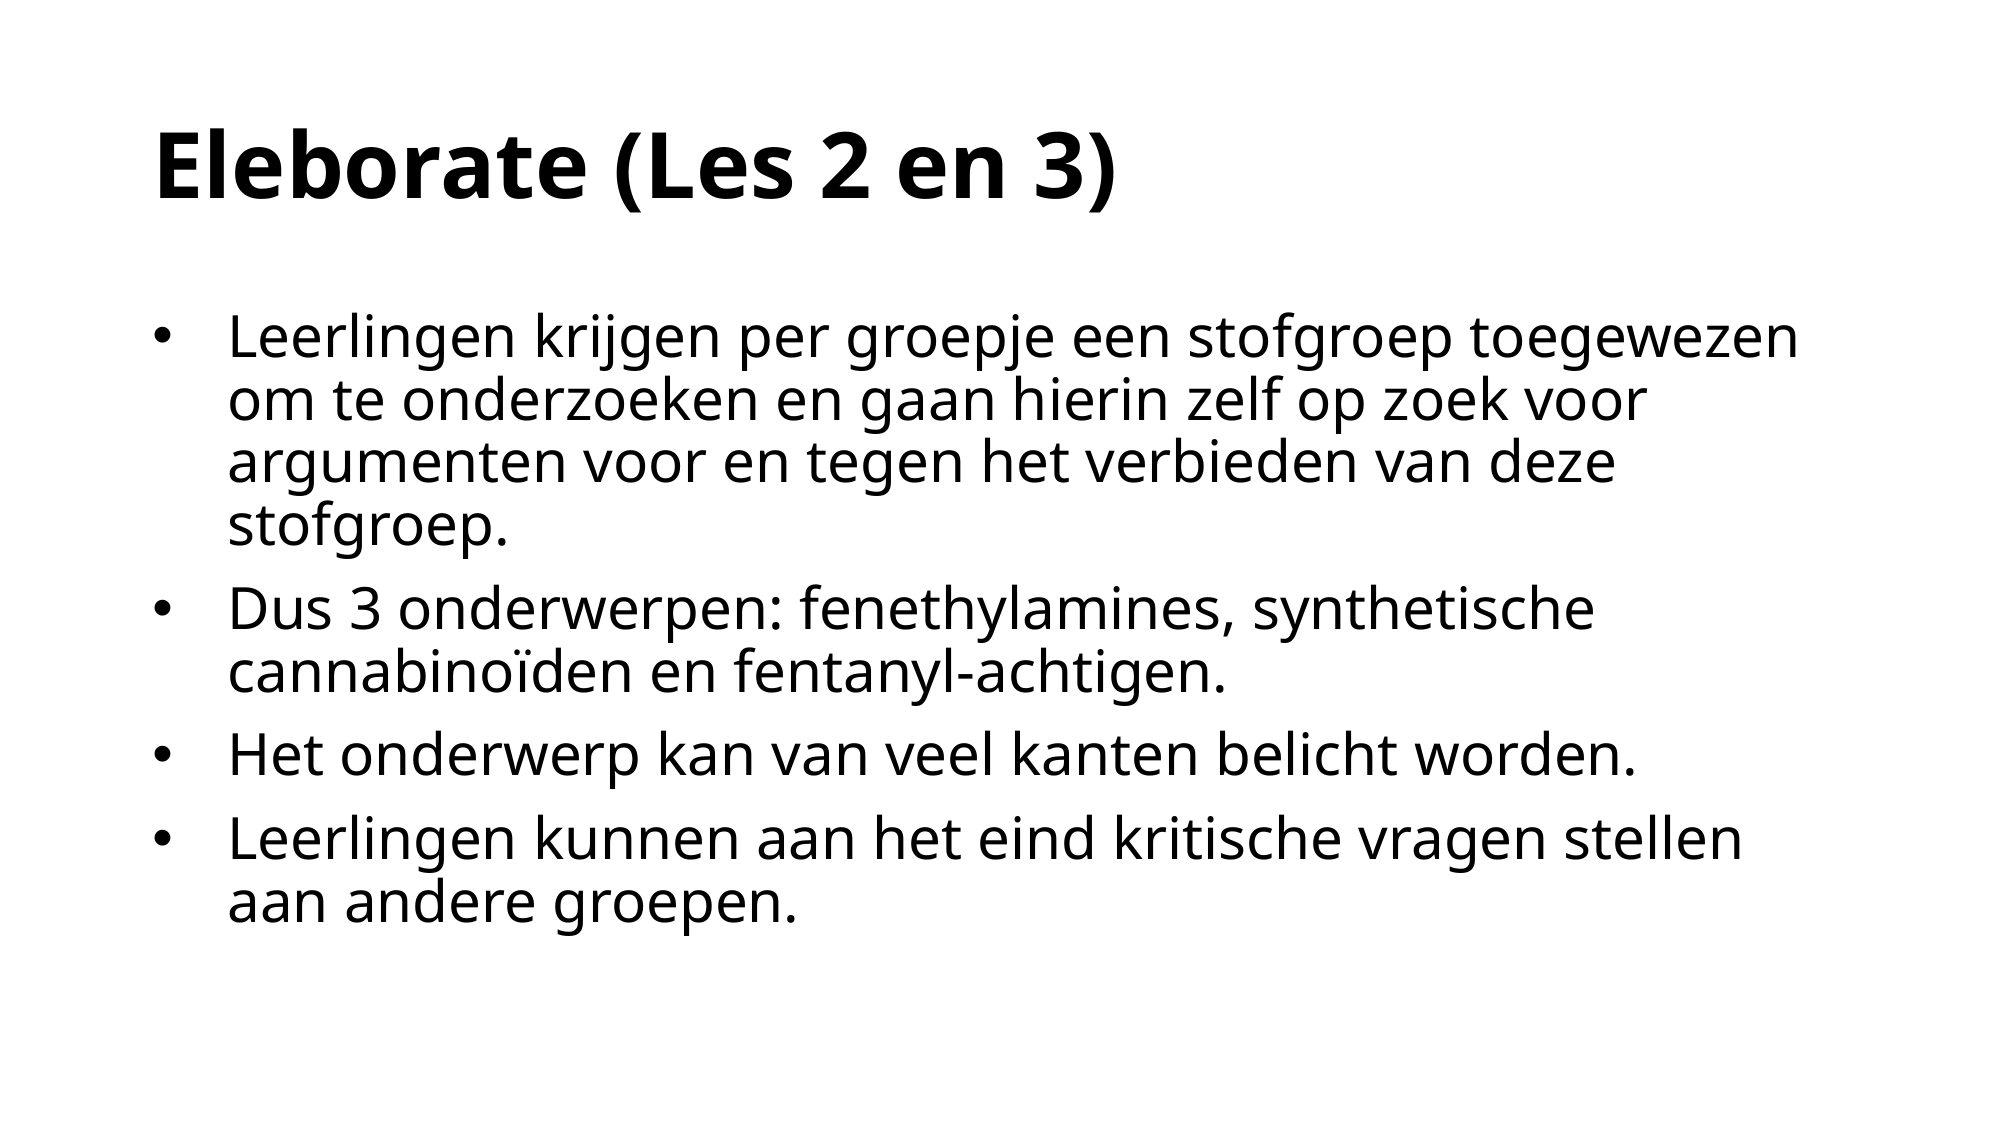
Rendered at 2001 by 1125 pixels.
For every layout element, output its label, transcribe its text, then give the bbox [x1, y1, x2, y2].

title Eleborate (Les 2 en 3) [137, 59, 1863, 278]
list Leerlingen krijgen per groepje een stofgroep toegewezen om te onderzoeken en gaan hierin zelf op zoek voor argumenten voor en tegen het verbieden van deze stofgroep. Dus 3 onderwerpen: fenethylamines, synthetische cannabinoïden en fentanyl-achtigen. Het onderwerp kan van veel kanten belicht worden. Leerlingen kunnen aan het eind kritische vragen stellen aan andere groepen. [137, 299, 1863, 1014]
